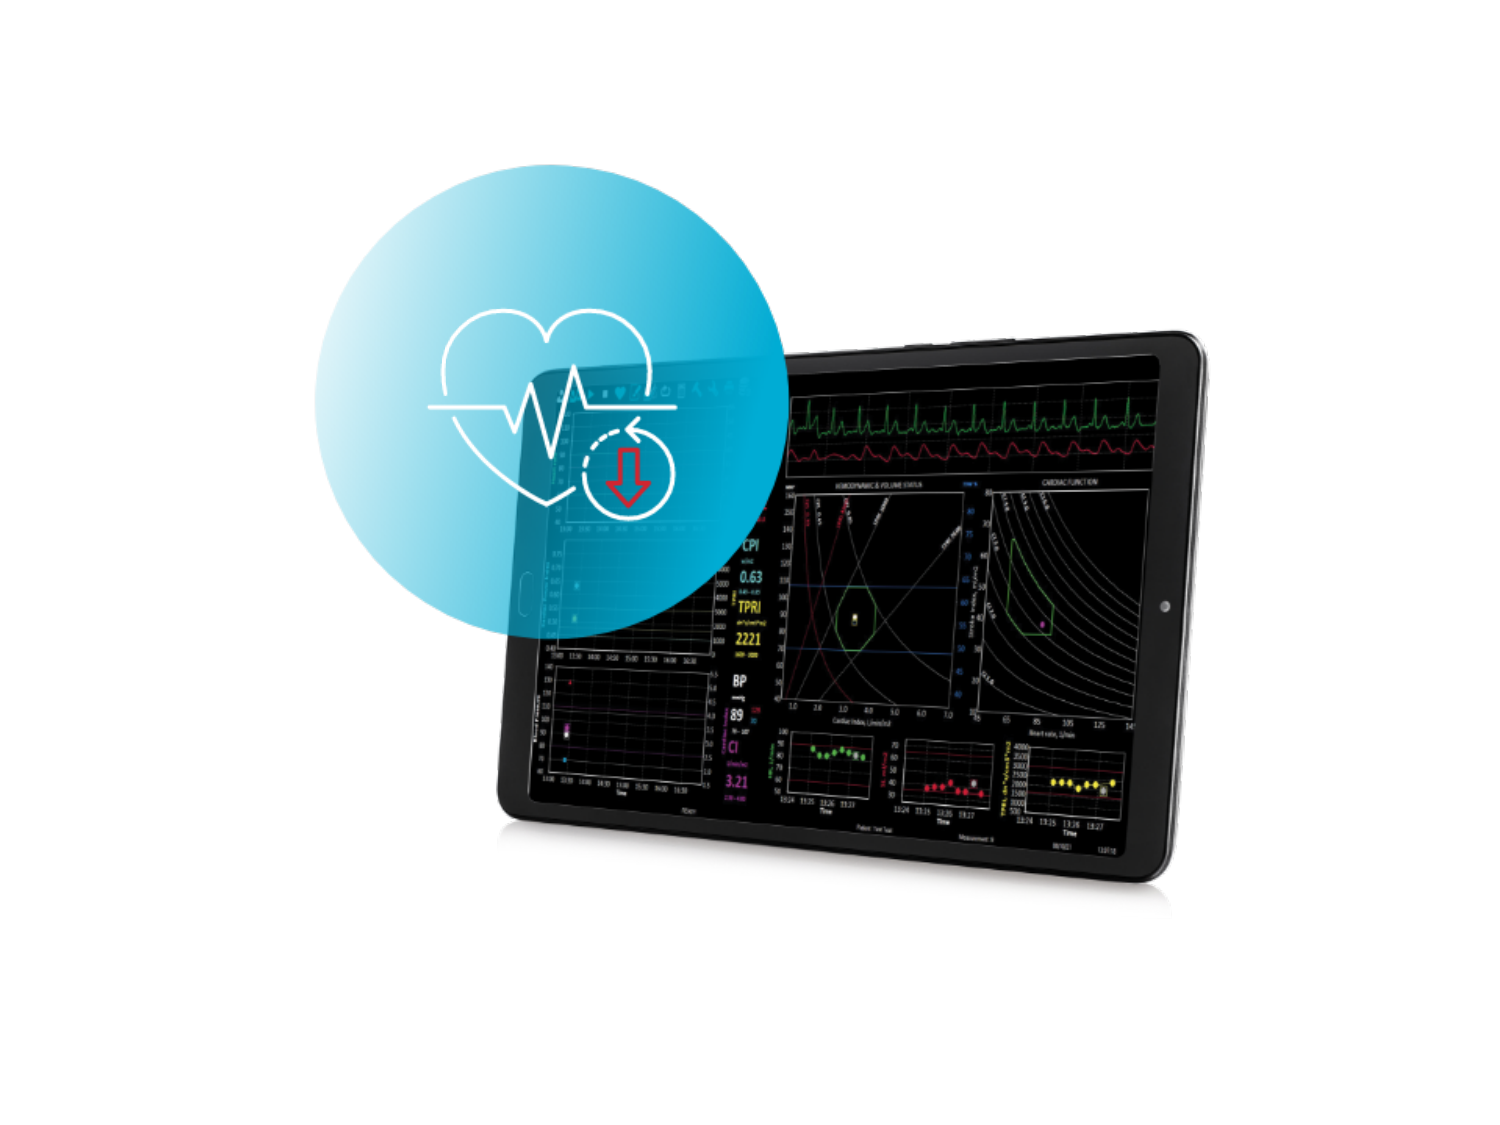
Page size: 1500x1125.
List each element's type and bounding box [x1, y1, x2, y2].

picture [262, 112, 1223, 944]
